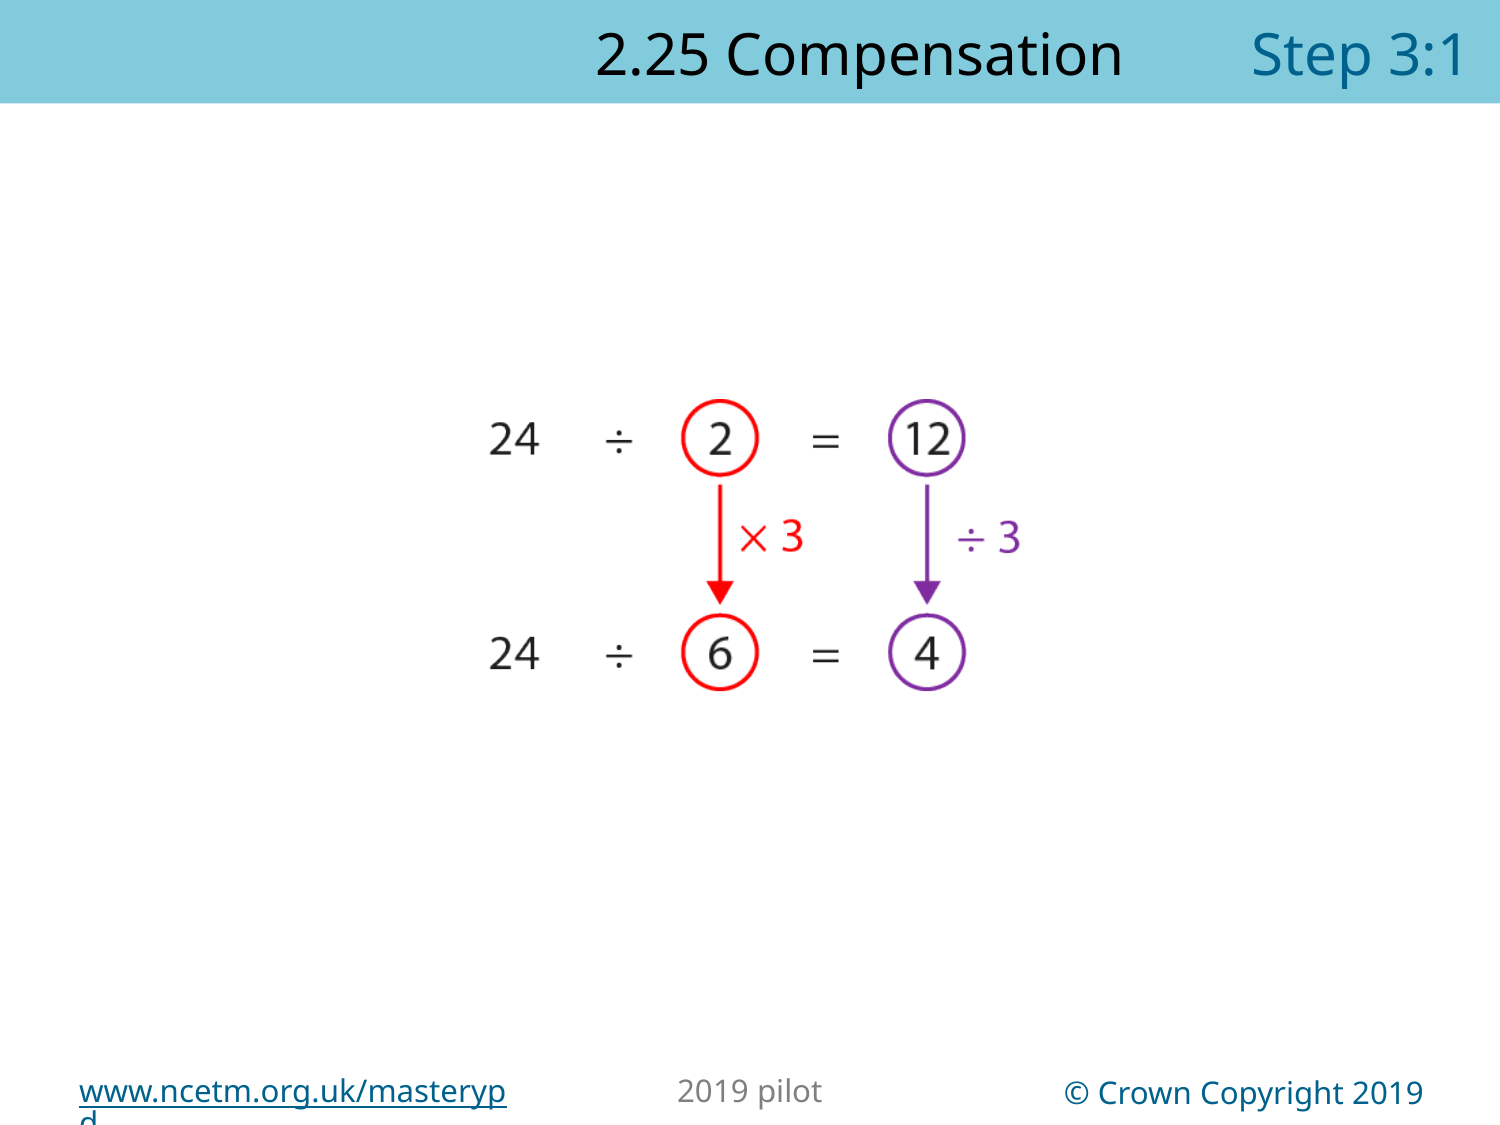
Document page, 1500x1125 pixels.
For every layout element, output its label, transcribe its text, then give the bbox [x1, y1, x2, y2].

picture [199, 398, 1319, 716]
list 2.25 Compensation Step 3:1 [0, 0, 1500, 104]
